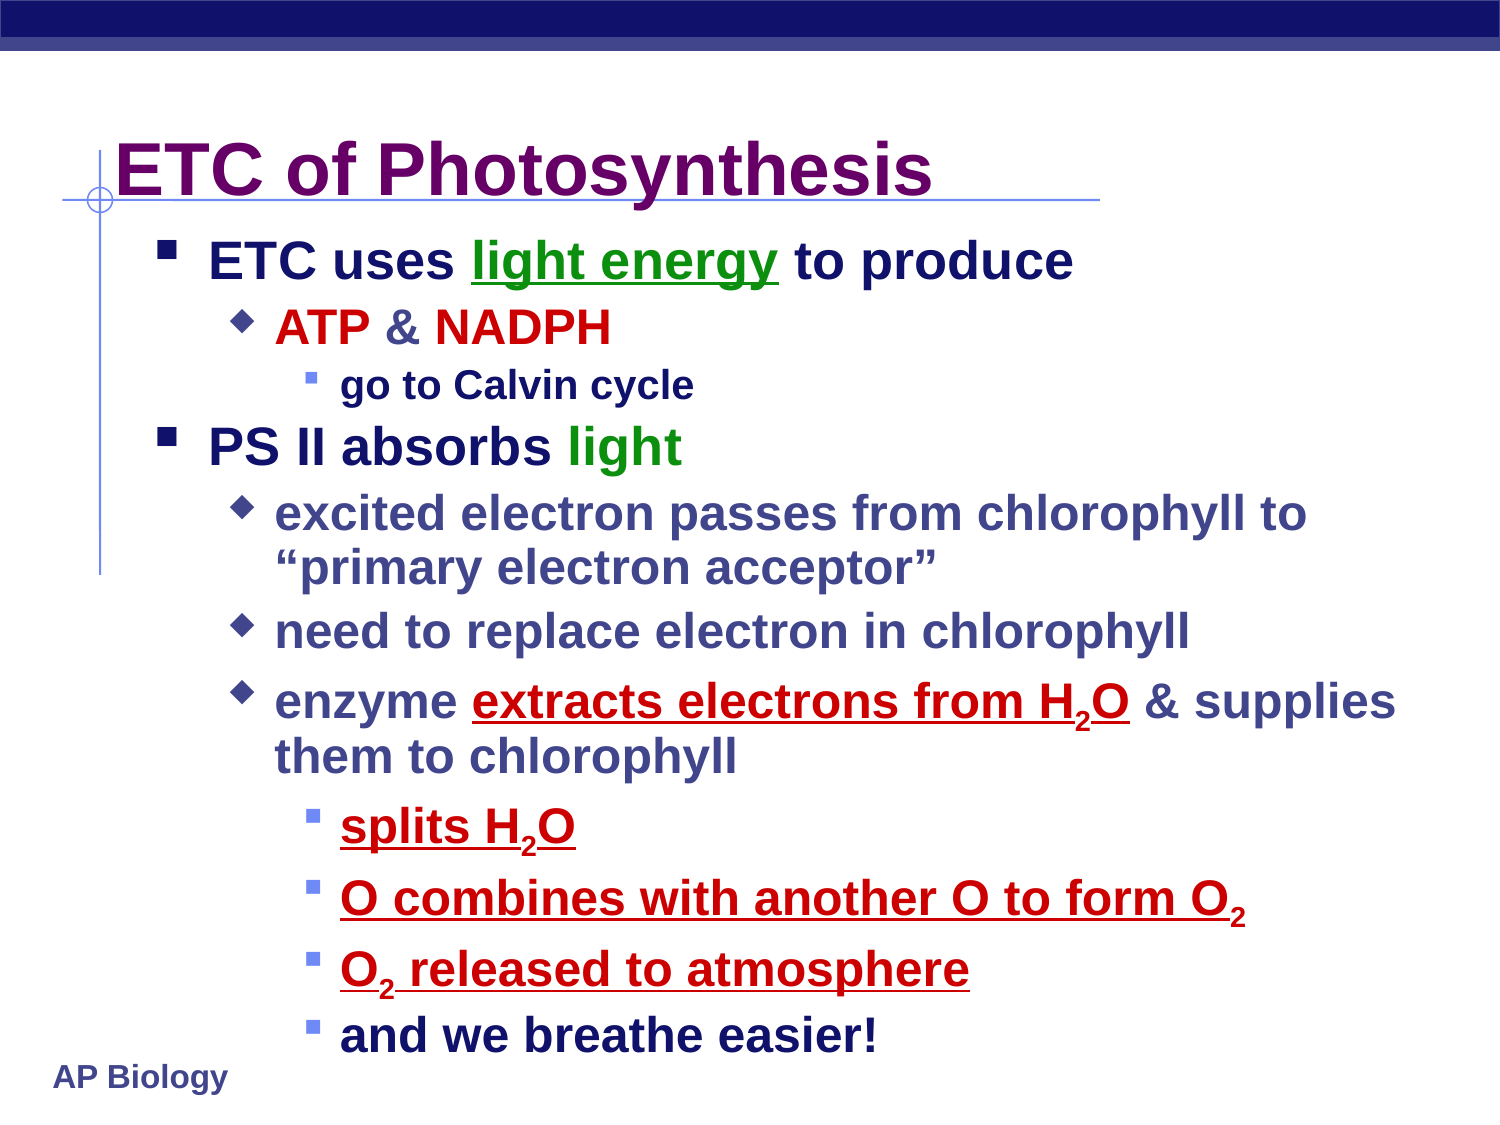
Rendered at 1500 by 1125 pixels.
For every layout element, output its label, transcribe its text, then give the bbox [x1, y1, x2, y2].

title ETC of Photosynthesis [99, 112, 1376, 238]
list ETC uses light energy to produce ATP & NADPH go to Calvin cycle PS II absorbs light excited electron passes from chlorophyll to “primary electron acceptor” need to replace electron in chlorophyll enzyme extracts electrons from H2O & supplies them to chlorophyll splits H2O O combines with another O to form O2 O2 released to atmosphere and we breathe easier! [137, 224, 1413, 1101]
